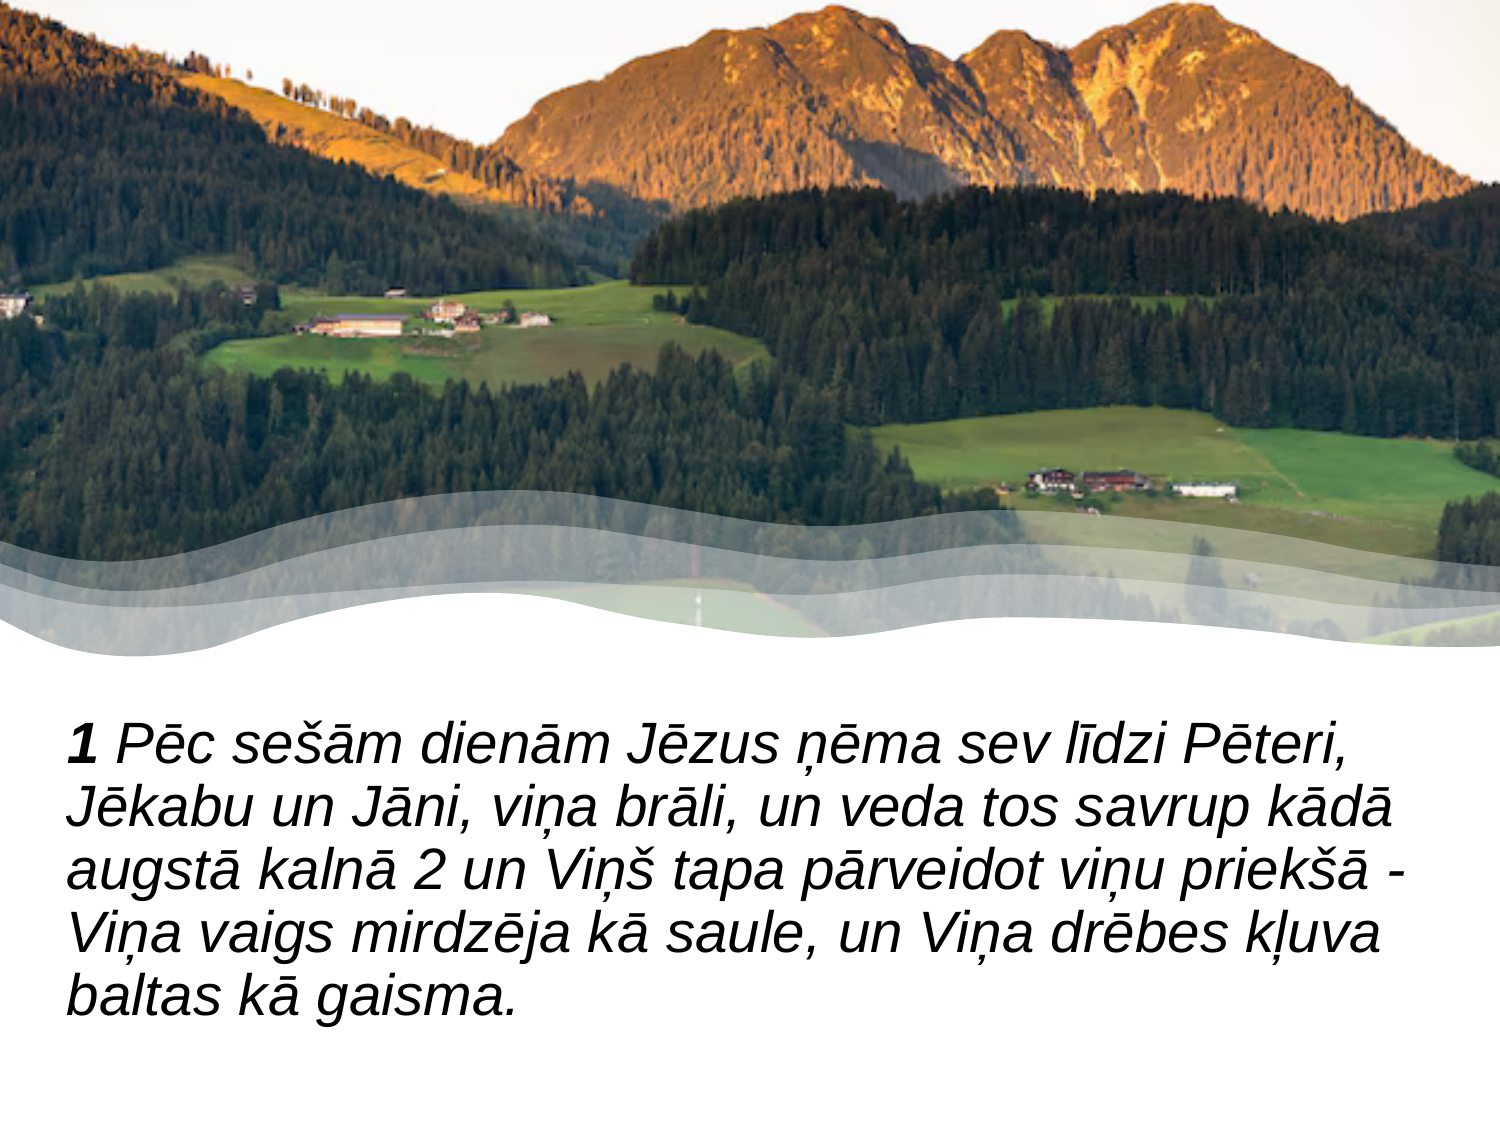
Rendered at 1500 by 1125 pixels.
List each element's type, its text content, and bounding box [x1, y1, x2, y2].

list 1 Pēc sešām dienām Jēzus ņēma sev līdzi Pēteri, Jēkabu un Jāni, viņa brāli, un veda tos savrup kādā augstā kalnā 2 un Viņš tapa pārveidot viņu priekšā - Viņa vaigs mirdzēja kā saule, un Viņa drēbes kļuva baltas kā gaisma. [0, 797, 1500, 995]
picture [0, 0, 1500, 489]
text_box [0, 489, 1500, 791]
text_box [0, 995, 1500, 1125]
